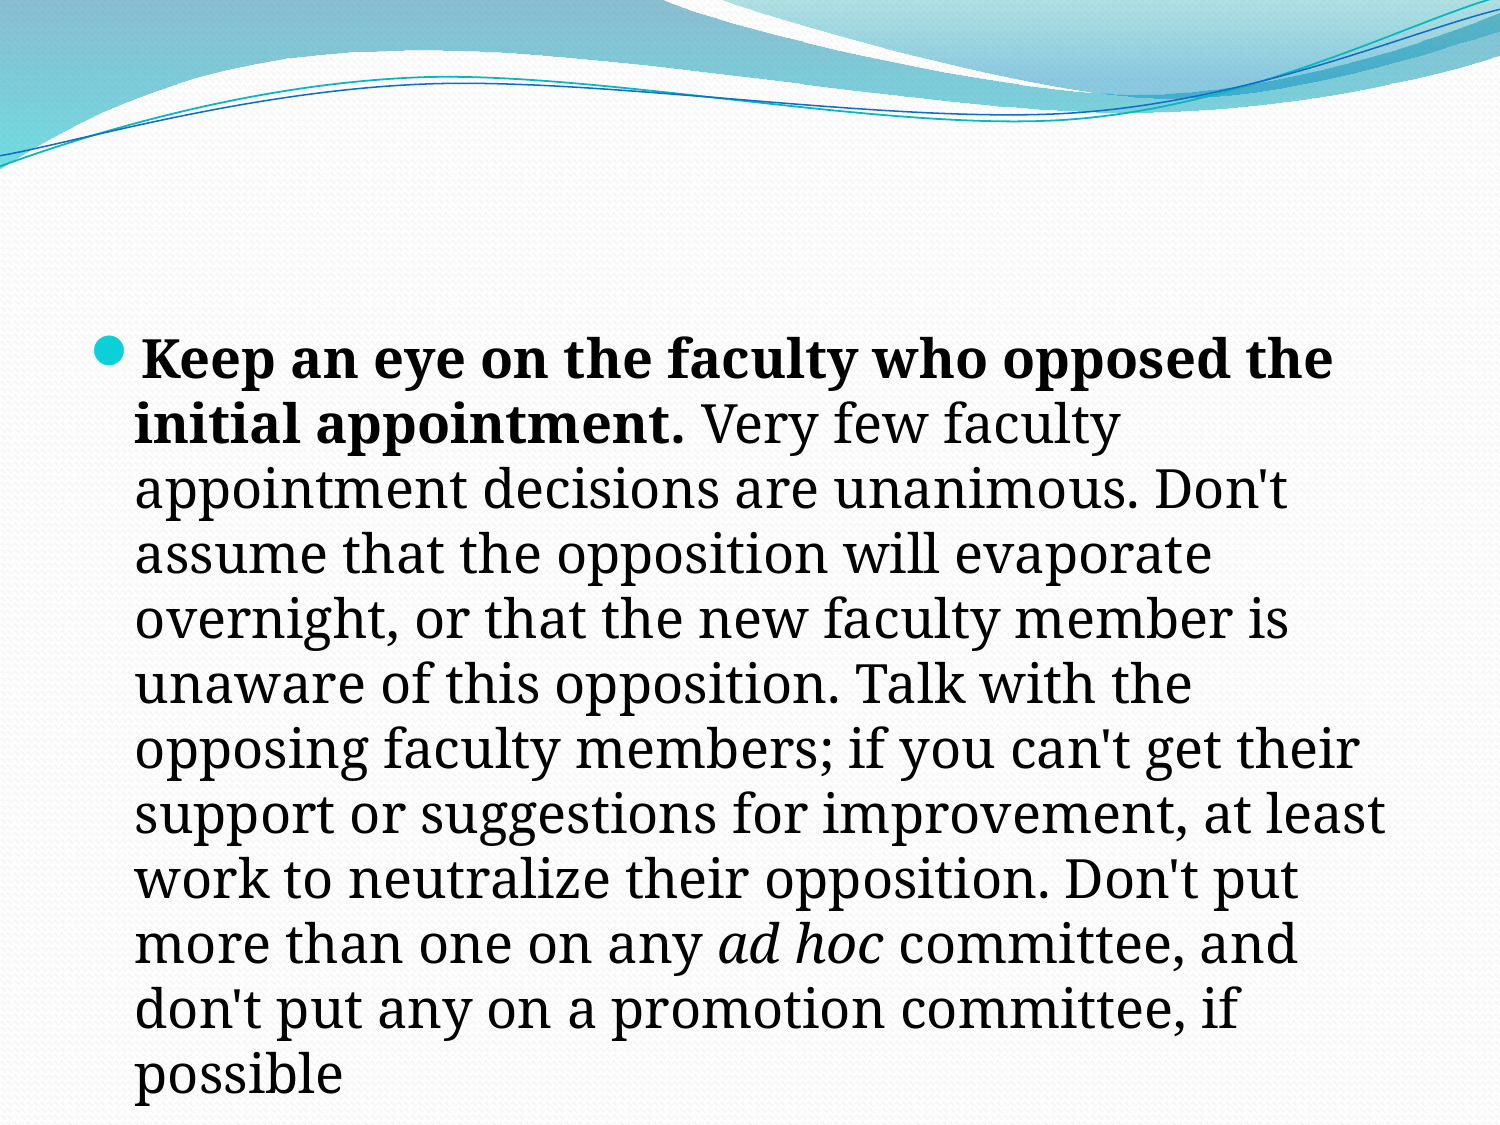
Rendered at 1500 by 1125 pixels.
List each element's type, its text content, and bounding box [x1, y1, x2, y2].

list Keep an eye on the faculty who opposed the initial appointment. Very few faculty appointment decisions are unanimous. Don't assume that the opposition will evaporate overnight, or that the new faculty member is unaware of this opposition. Talk with the opposing faculty members; if you can't get their support or suggestions for improvement, at least work to neutralize their opposition. Don't put more than one on any ad hoc committee, and don't put any on a promotion committee, if possible [75, 317, 1425, 1038]
